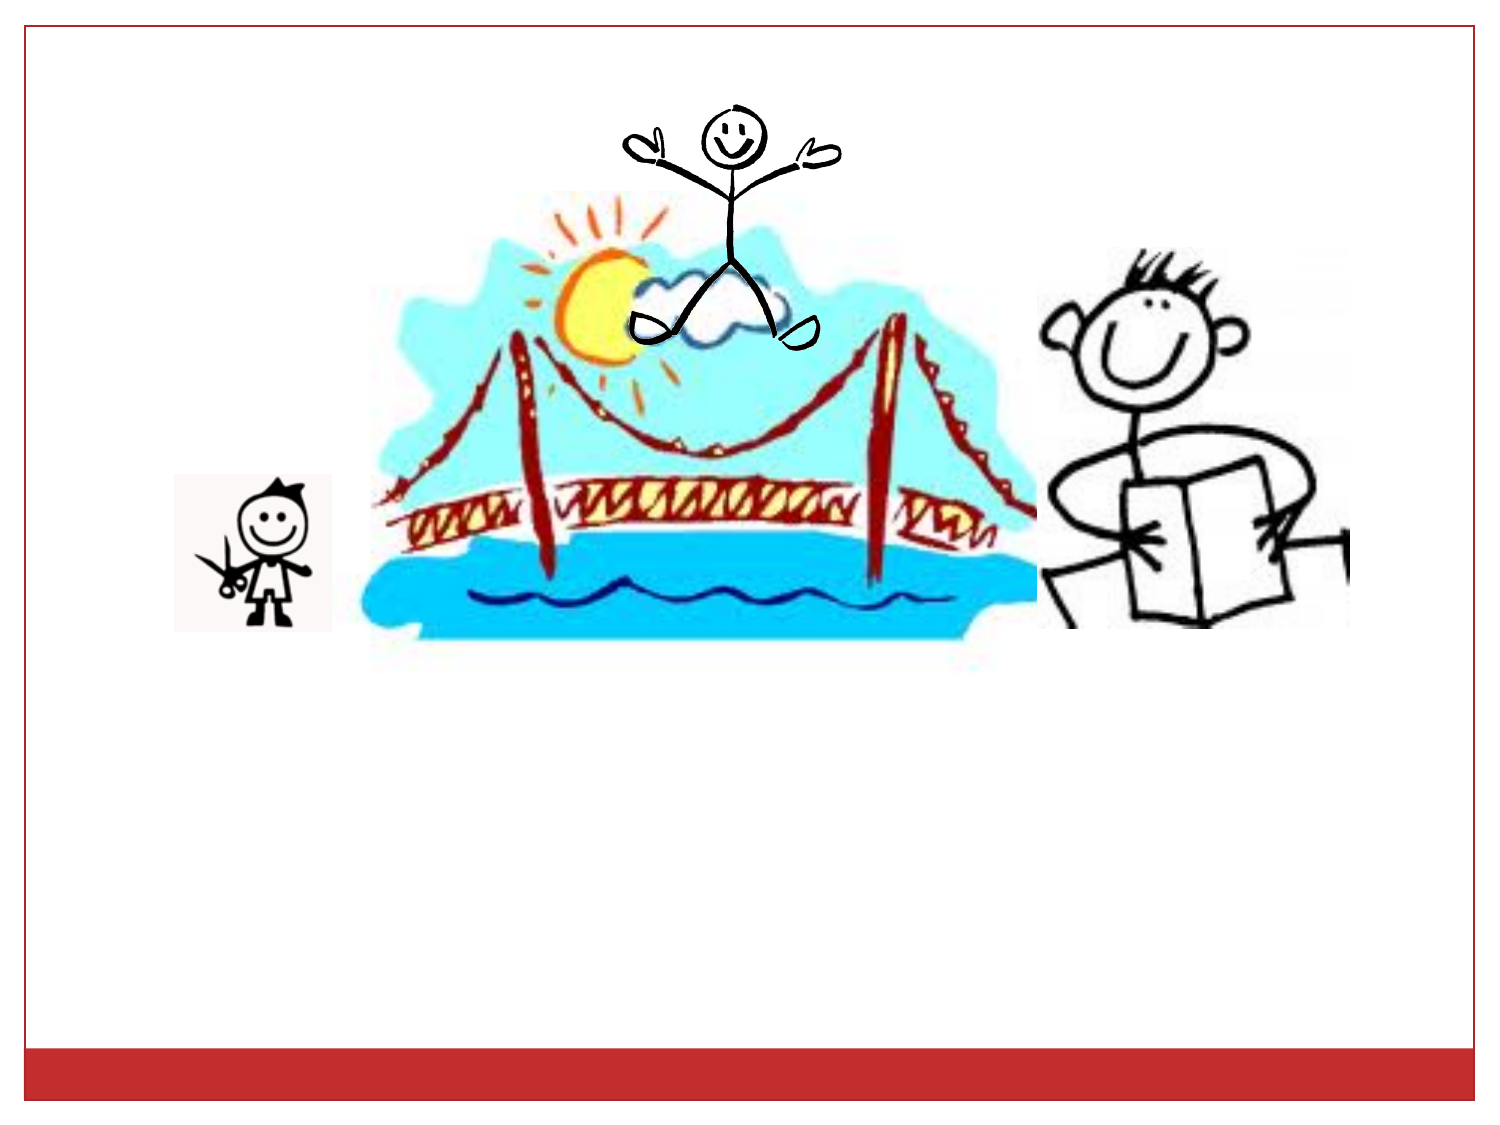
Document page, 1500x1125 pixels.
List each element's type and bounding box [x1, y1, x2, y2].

picture [174, 100, 1351, 738]
